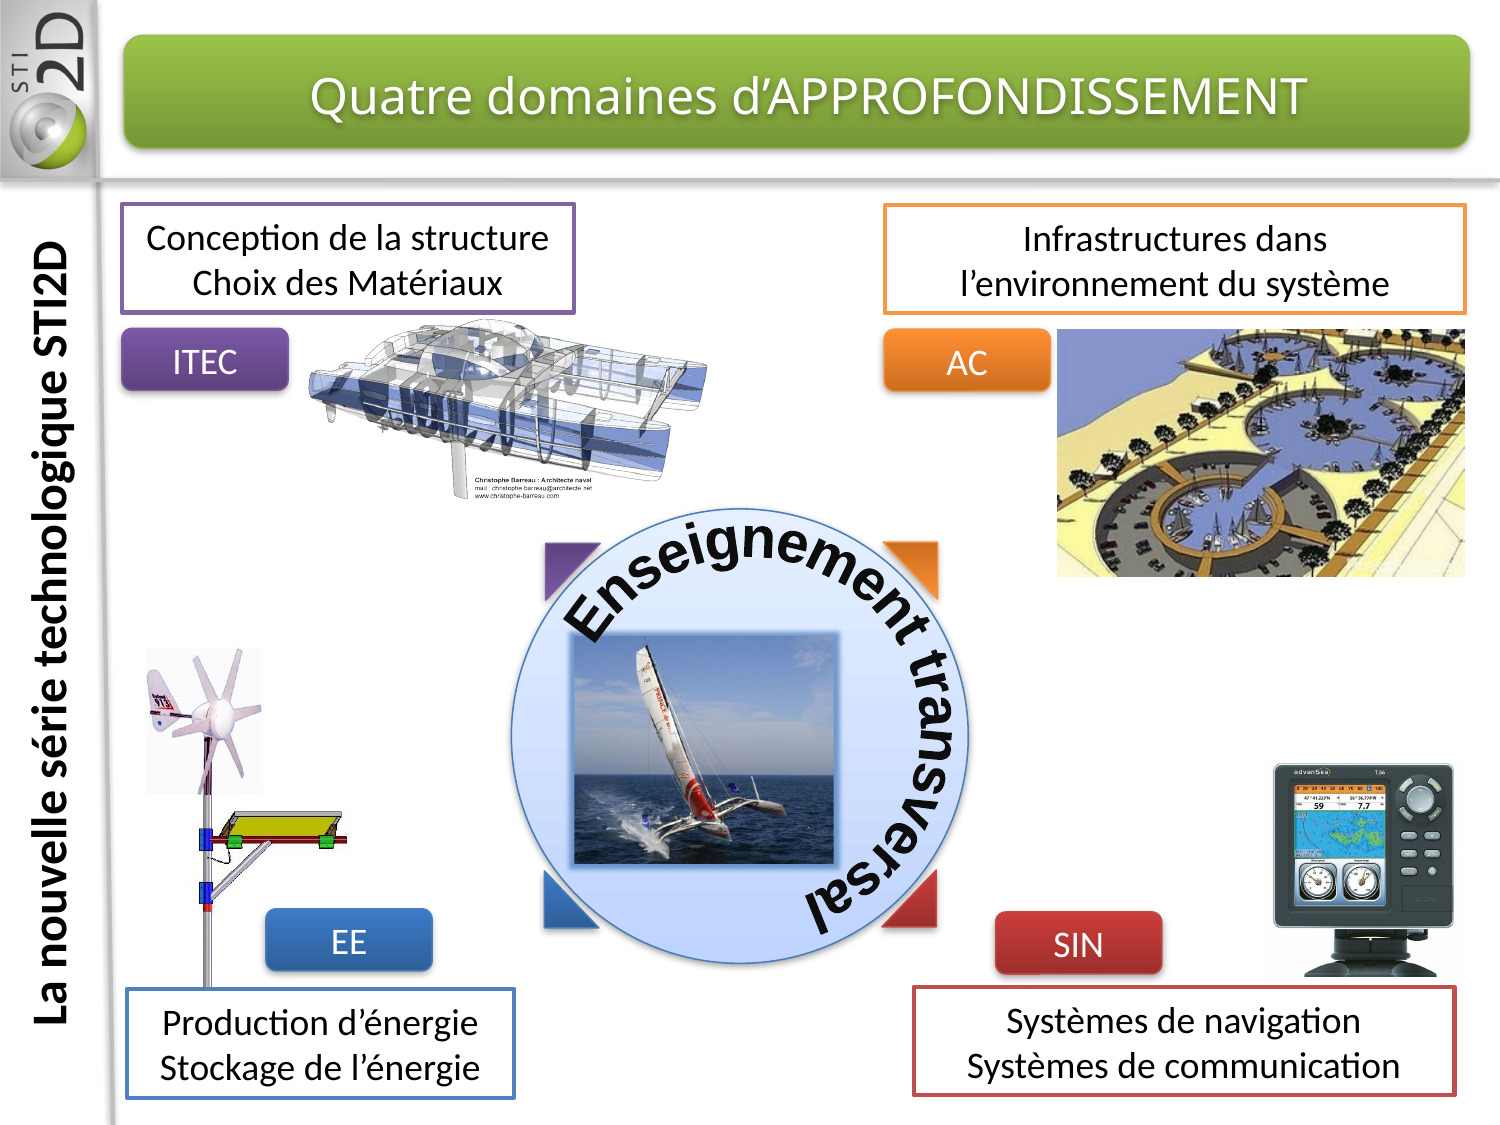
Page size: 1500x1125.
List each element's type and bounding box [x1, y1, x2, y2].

picture [574, 636, 834, 865]
picture [135, 638, 353, 1084]
picture [1057, 329, 1465, 577]
picture [1260, 757, 1468, 991]
picture [300, 306, 717, 507]
text_box [0, 0, 1500, 1125]
